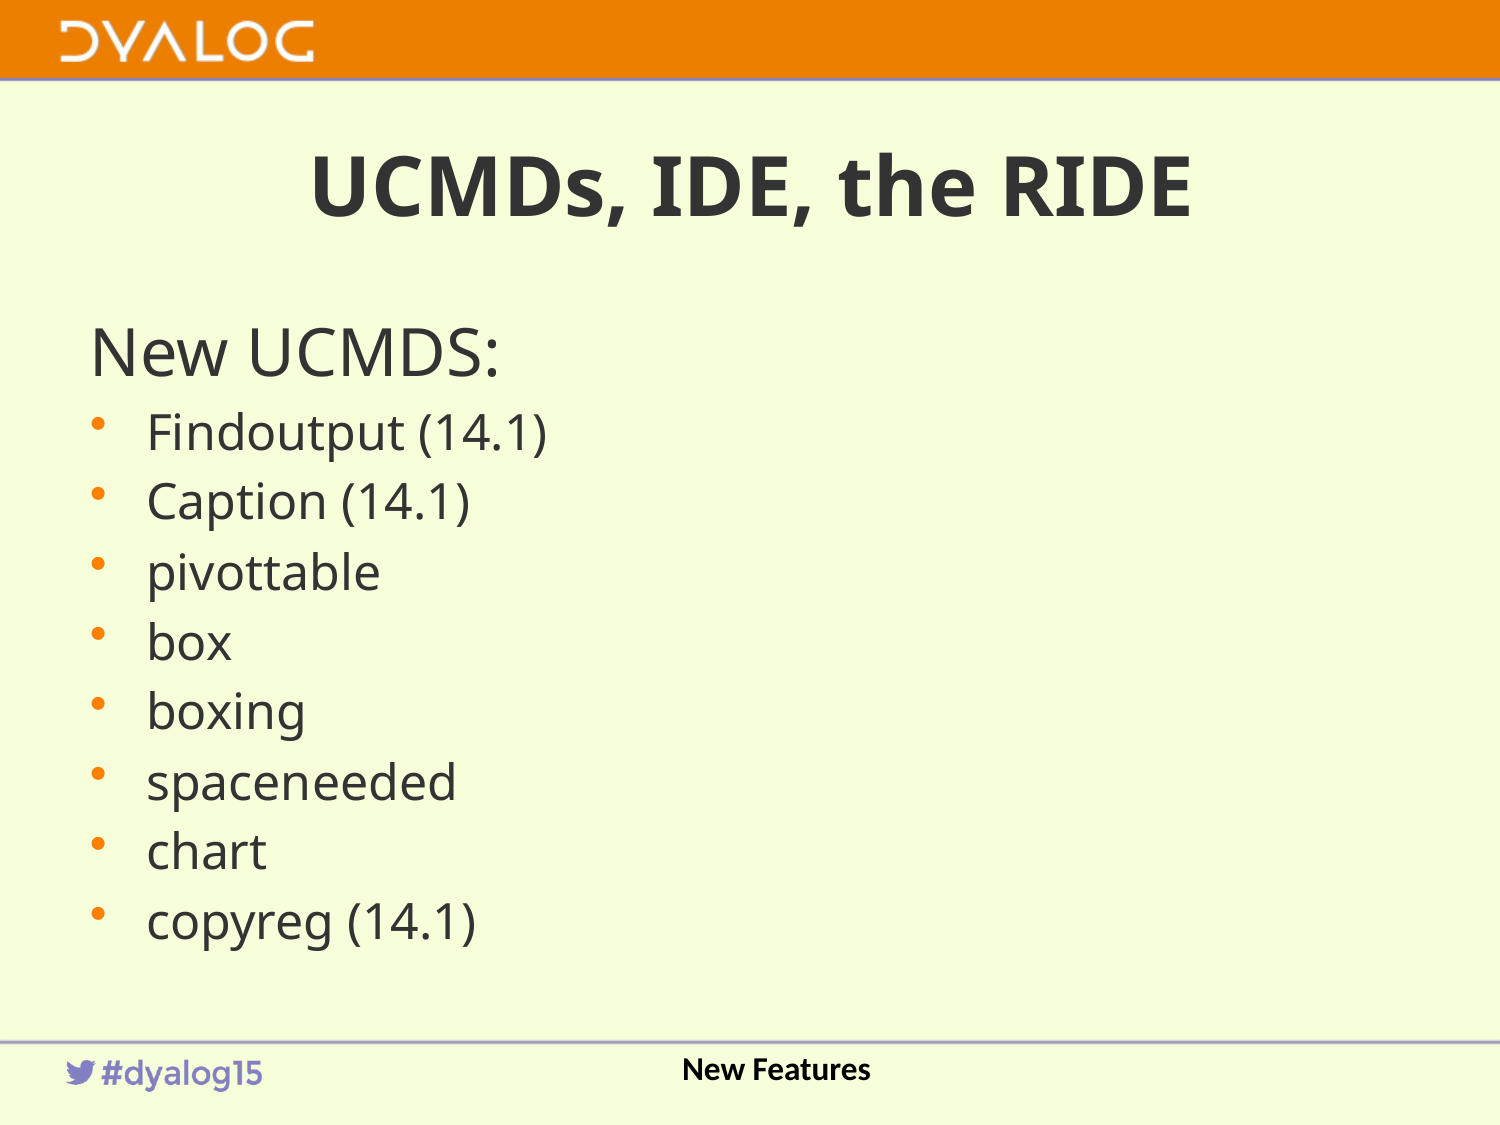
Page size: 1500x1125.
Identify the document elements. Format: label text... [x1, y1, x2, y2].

picture [0, 0, 1500, 1125]
title UCMDs, IDE, the RIDE [76, 125, 1427, 256]
footer New Features [667, 1039, 892, 1100]
list New UCMDS: Findoutput (14.1) Caption (14.1) pivottable box boxing spaceneeded chart copyreg (14.1) [75, 302, 1425, 1005]
